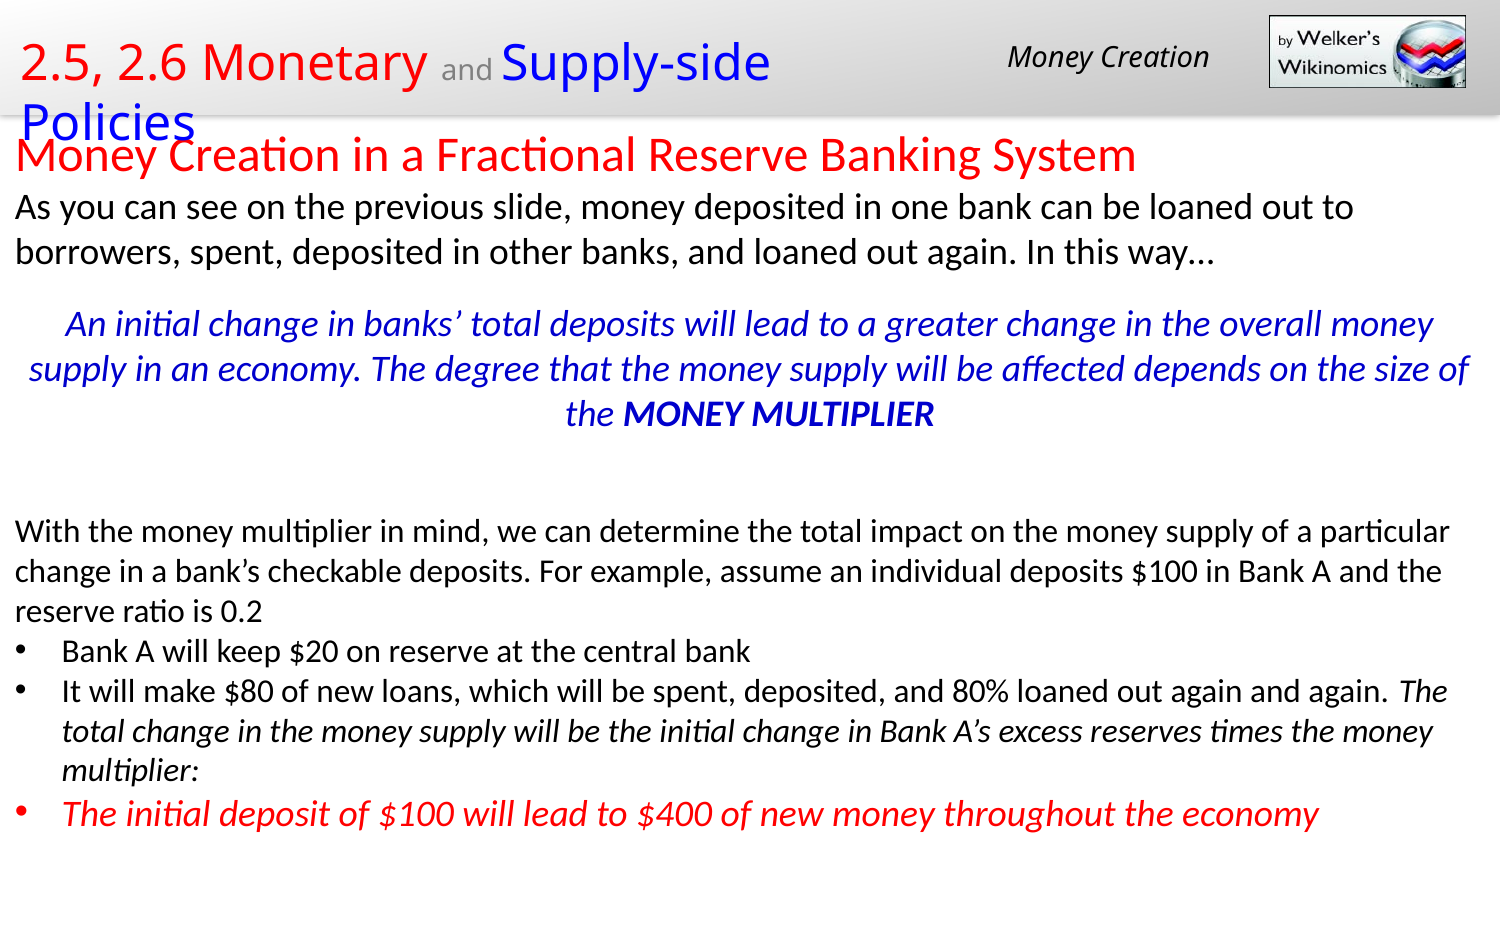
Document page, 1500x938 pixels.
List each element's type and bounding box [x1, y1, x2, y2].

text_box [0, 0, 1500, 115]
